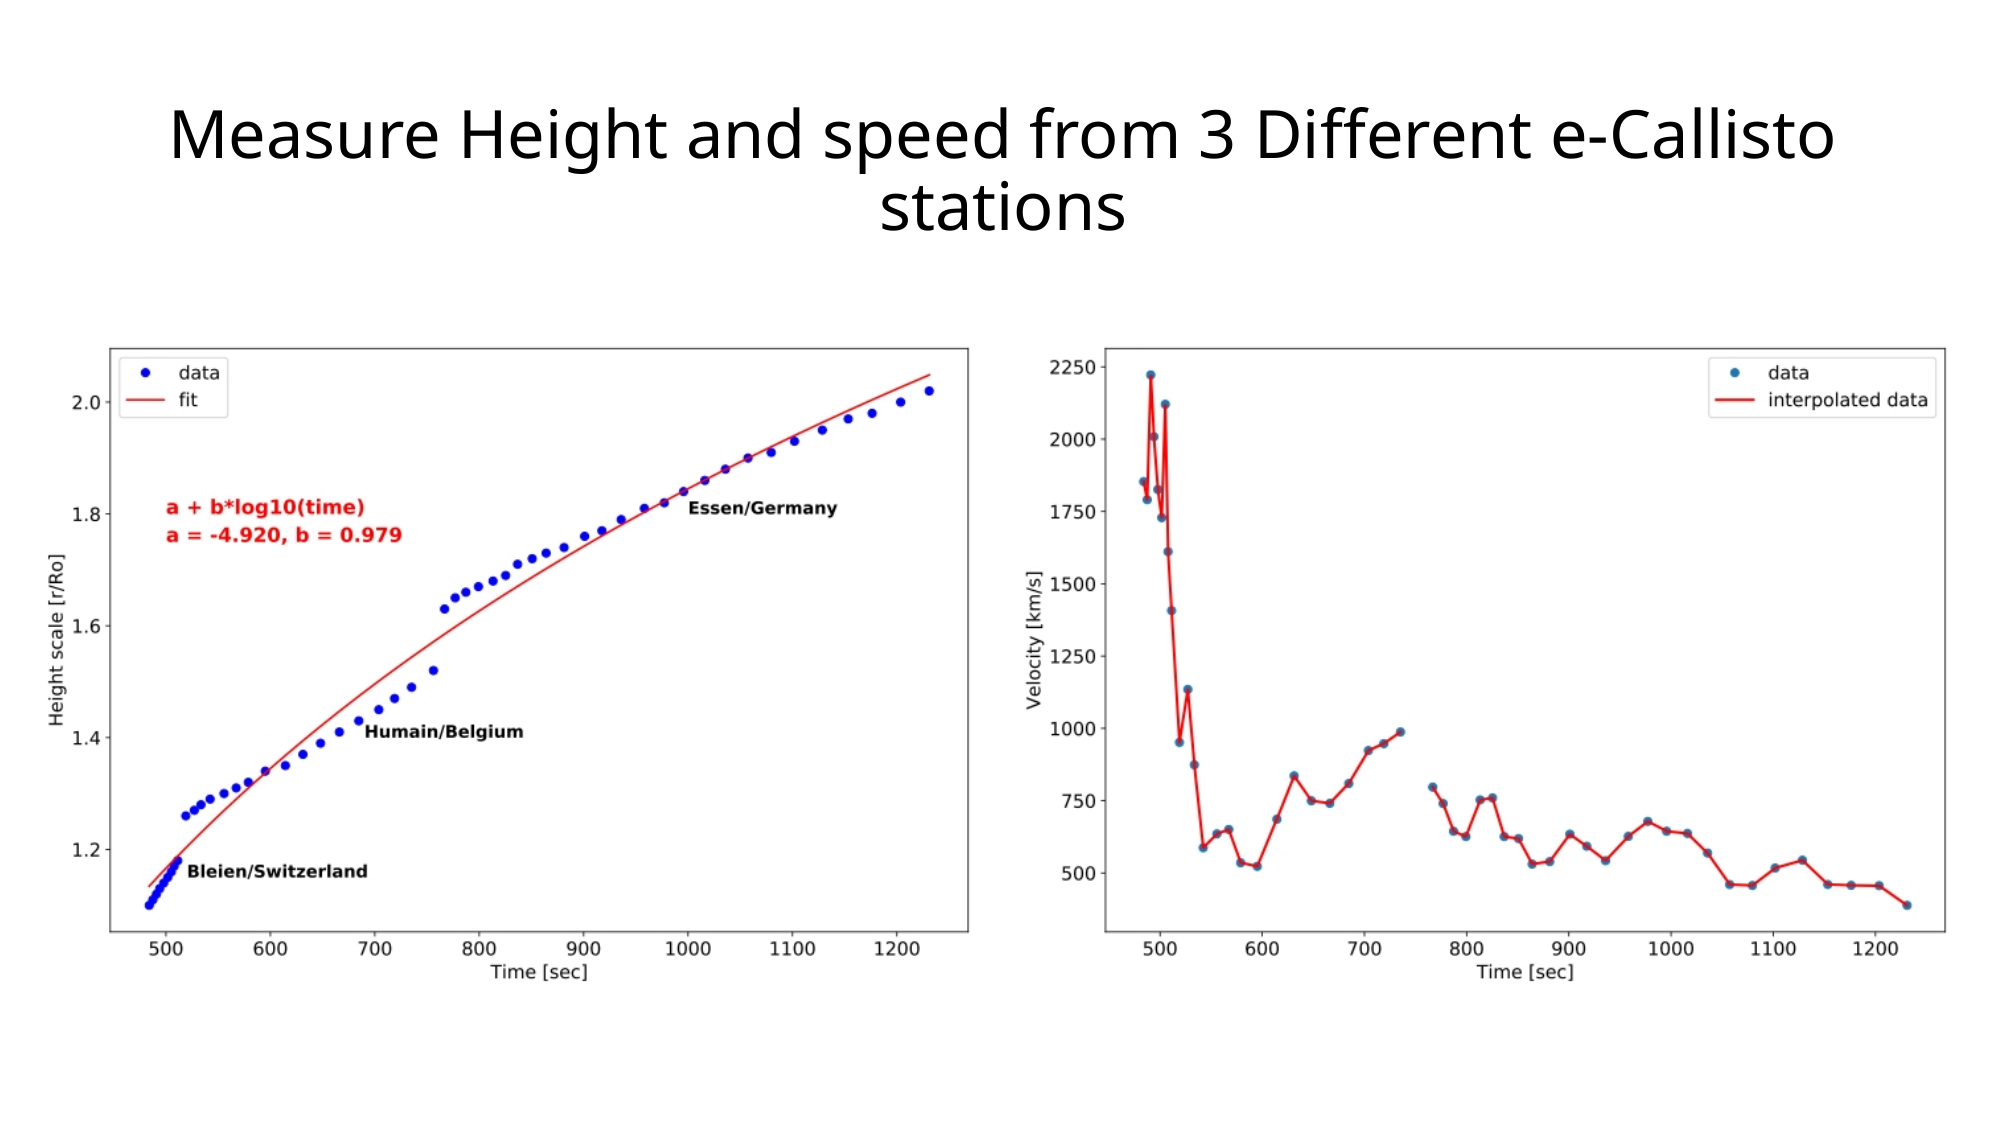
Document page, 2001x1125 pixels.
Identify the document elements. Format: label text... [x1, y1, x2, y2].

picture [1012, 331, 1963, 997]
picture [34, 331, 986, 997]
title Measure Height and speed from 3 Different e-Callisto stations [141, 108, 1867, 237]
